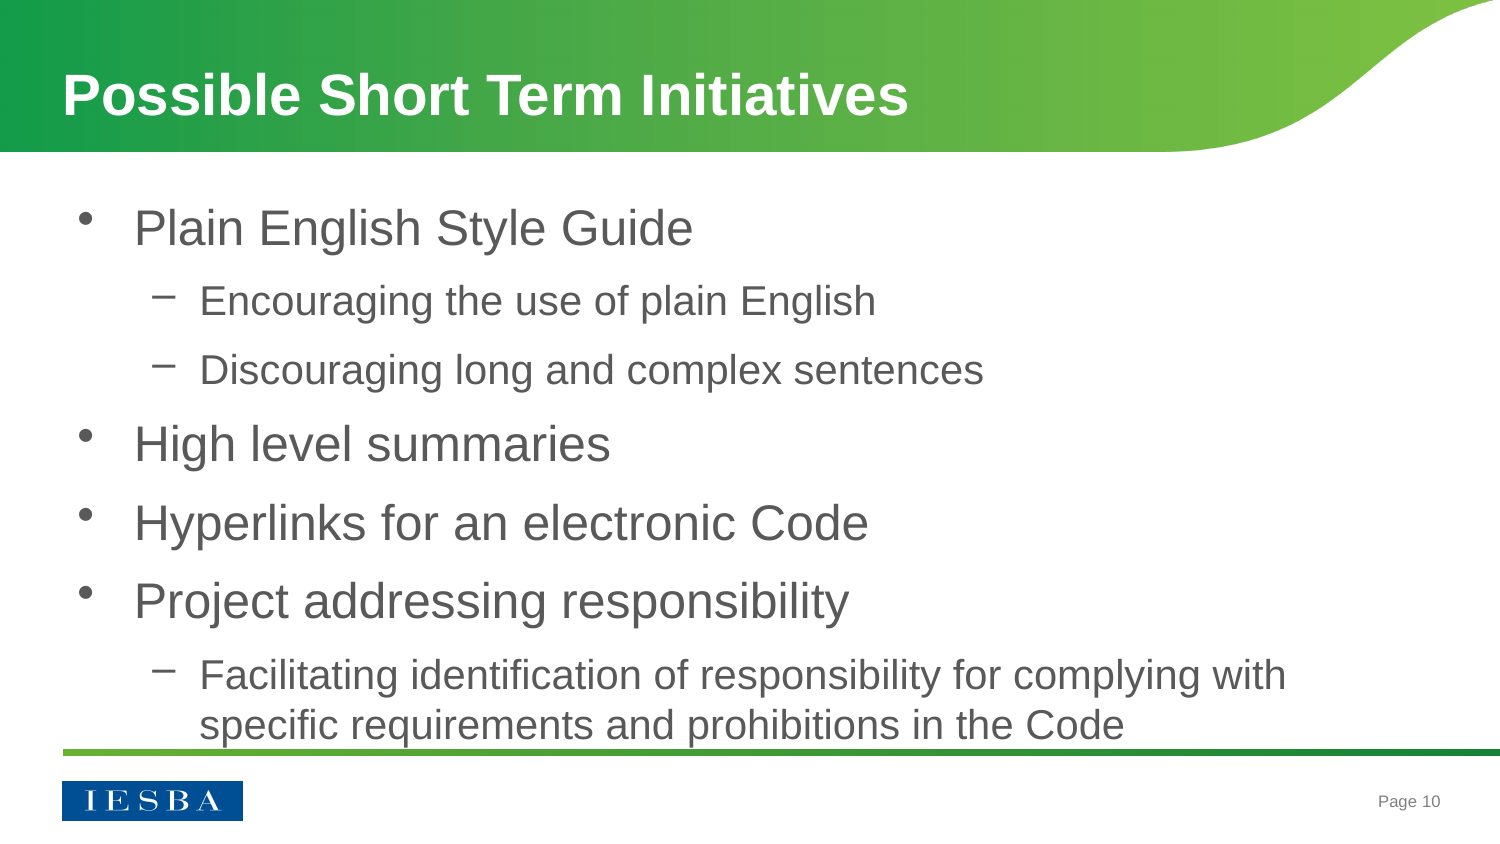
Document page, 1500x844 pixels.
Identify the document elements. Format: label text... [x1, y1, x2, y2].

title Possible Short Term Initiatives [62, 59, 1300, 125]
list Plain English Style Guide Encouraging the use of plain English Discouraging long and complex sentences High level summaries Hyperlinks for an electronic Code Project addressing responsibility Facilitating identification of responsibility for complying with specific requirements and prohibitions in the Code [62, 187, 1450, 747]
picture [0, 0, 1497, 152]
picture [62, 781, 243, 821]
